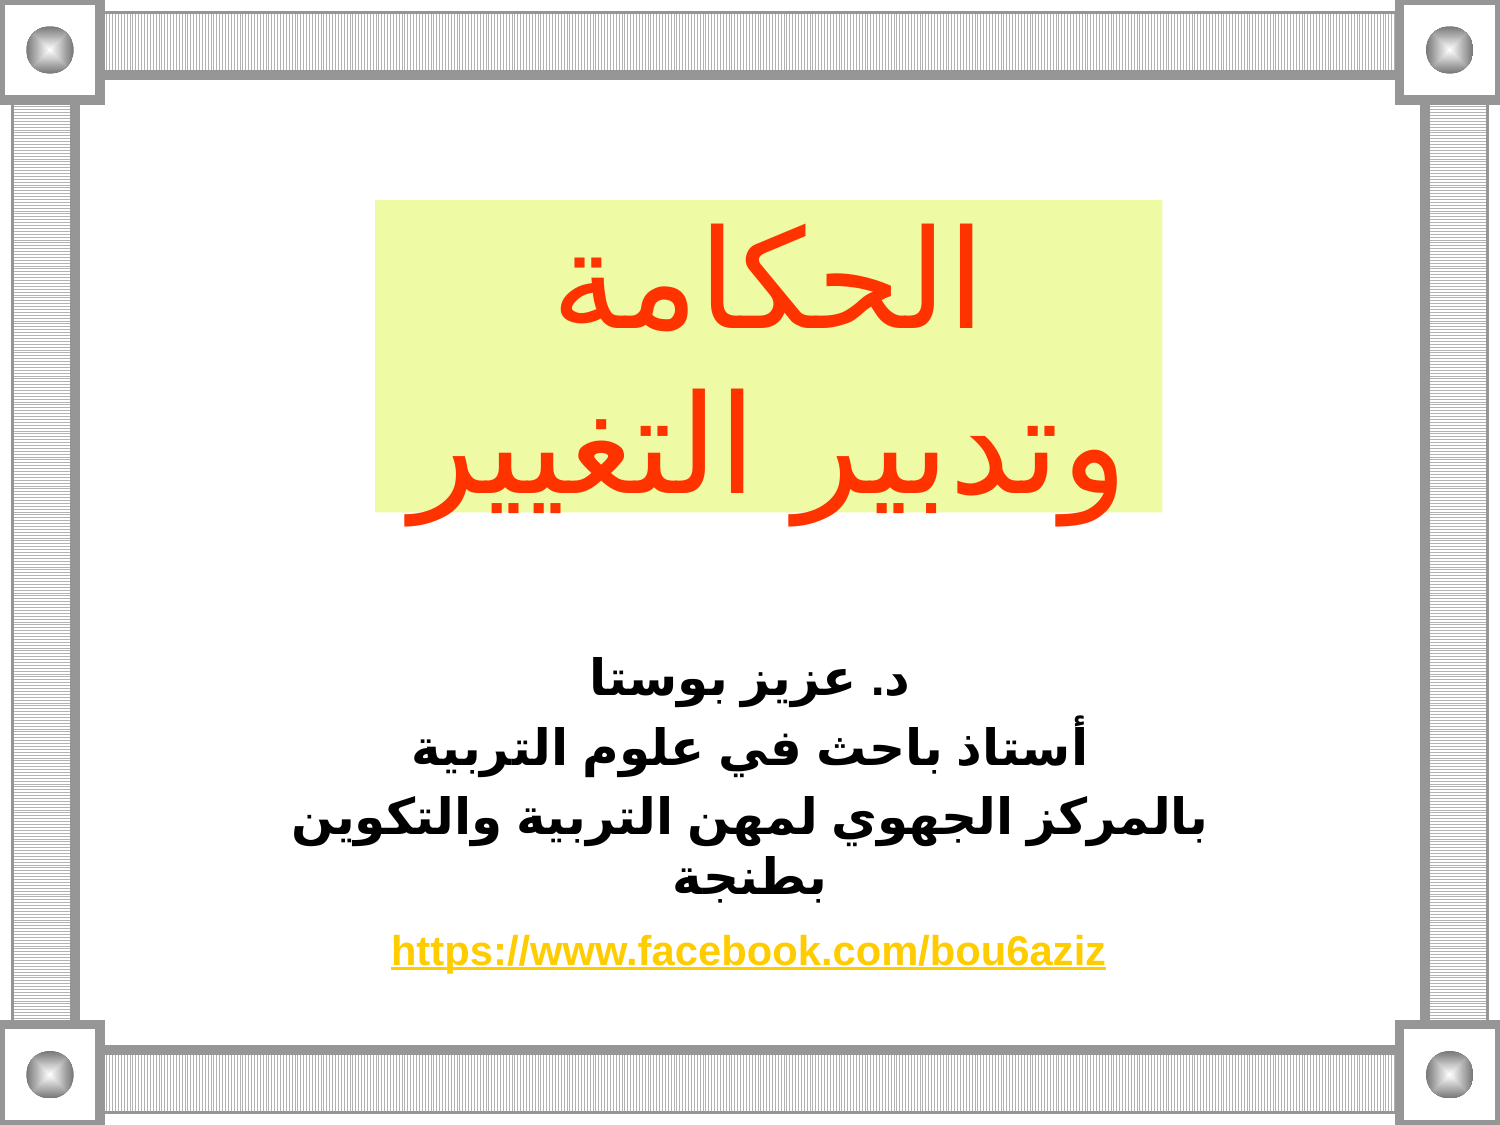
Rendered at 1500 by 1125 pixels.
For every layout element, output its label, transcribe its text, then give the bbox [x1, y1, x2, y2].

subtitle د. عزيز بوستا أستاذ باحث في علوم التربية بالمركز الجهوي لمهن التربية والتكوين بطنجة https://www.facebook.com/bou6aziz [225, 637, 1275, 925]
title الحكامة وتدبير التغيير [375, 200, 1163, 513]
